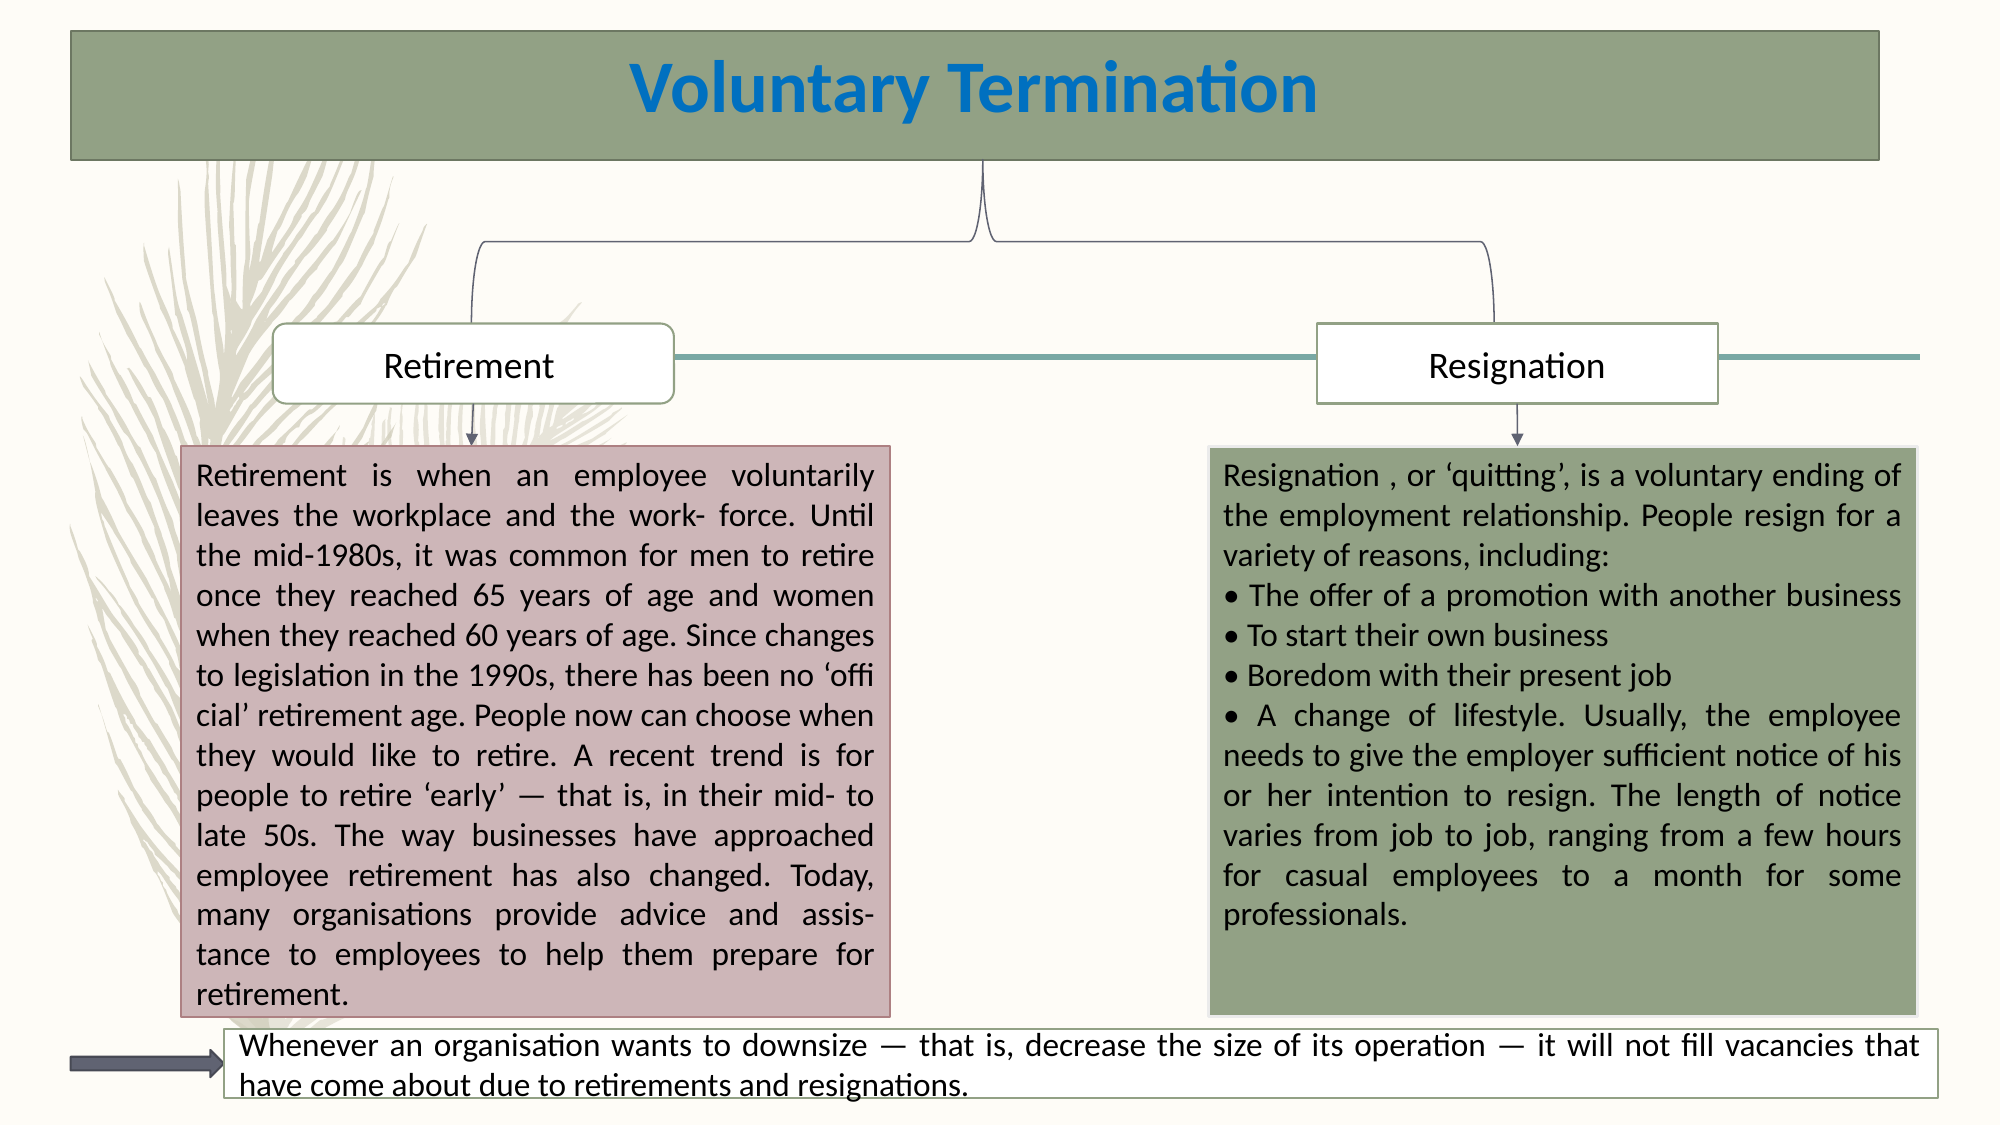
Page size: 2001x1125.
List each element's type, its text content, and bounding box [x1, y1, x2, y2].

text_box [791, 406, 799, 445]
text_box [470, 158, 1495, 324]
title Voluntary Termination [70, 30, 1880, 161]
text_box Resignation , or ‘quitting’, is a voluntary ending of the employment relationship. People resign for a variety of reasons, including: • The offer of a promotion with another business • To start their own business • Boredom with their present job • A change of lifestyle. Usually, the employee needs to give the employer sufficient notice of his or her intention to resign. The length of notice varies from job to job, ranging from a few hours for casual employees to a month for some professionals. [1207, 445, 1919, 1018]
text_box Resignation [1316, 322, 1719, 405]
text_box Whenever an organisation wants to downsize — that is, decrease the size of its operation — it will not fill vacancies that have come about due to retirements and resignations. [223, 1028, 1939, 1099]
text_box Retirement [271, 322, 676, 405]
text_box Retirement is when an employee voluntarily leaves the workplace and the work- force. Until the mid-1980s, it was common for men to retire once they reached 65 years of age and women when they reached 60 years of age. Since changes to legislation in the 1990s, there has been no ‘offi cial’ retirement age. People now can choose when they would like to retire. A recent trend is for people to retire ‘early’ — that is, in their mid- to late 50s. The way businesses have approached employee retirement has also changed. Today, many organisations provide advice and assis- tance to employees to help them prepare for retirement. [180, 445, 891, 1018]
text_box [69, 1048, 223, 1079]
